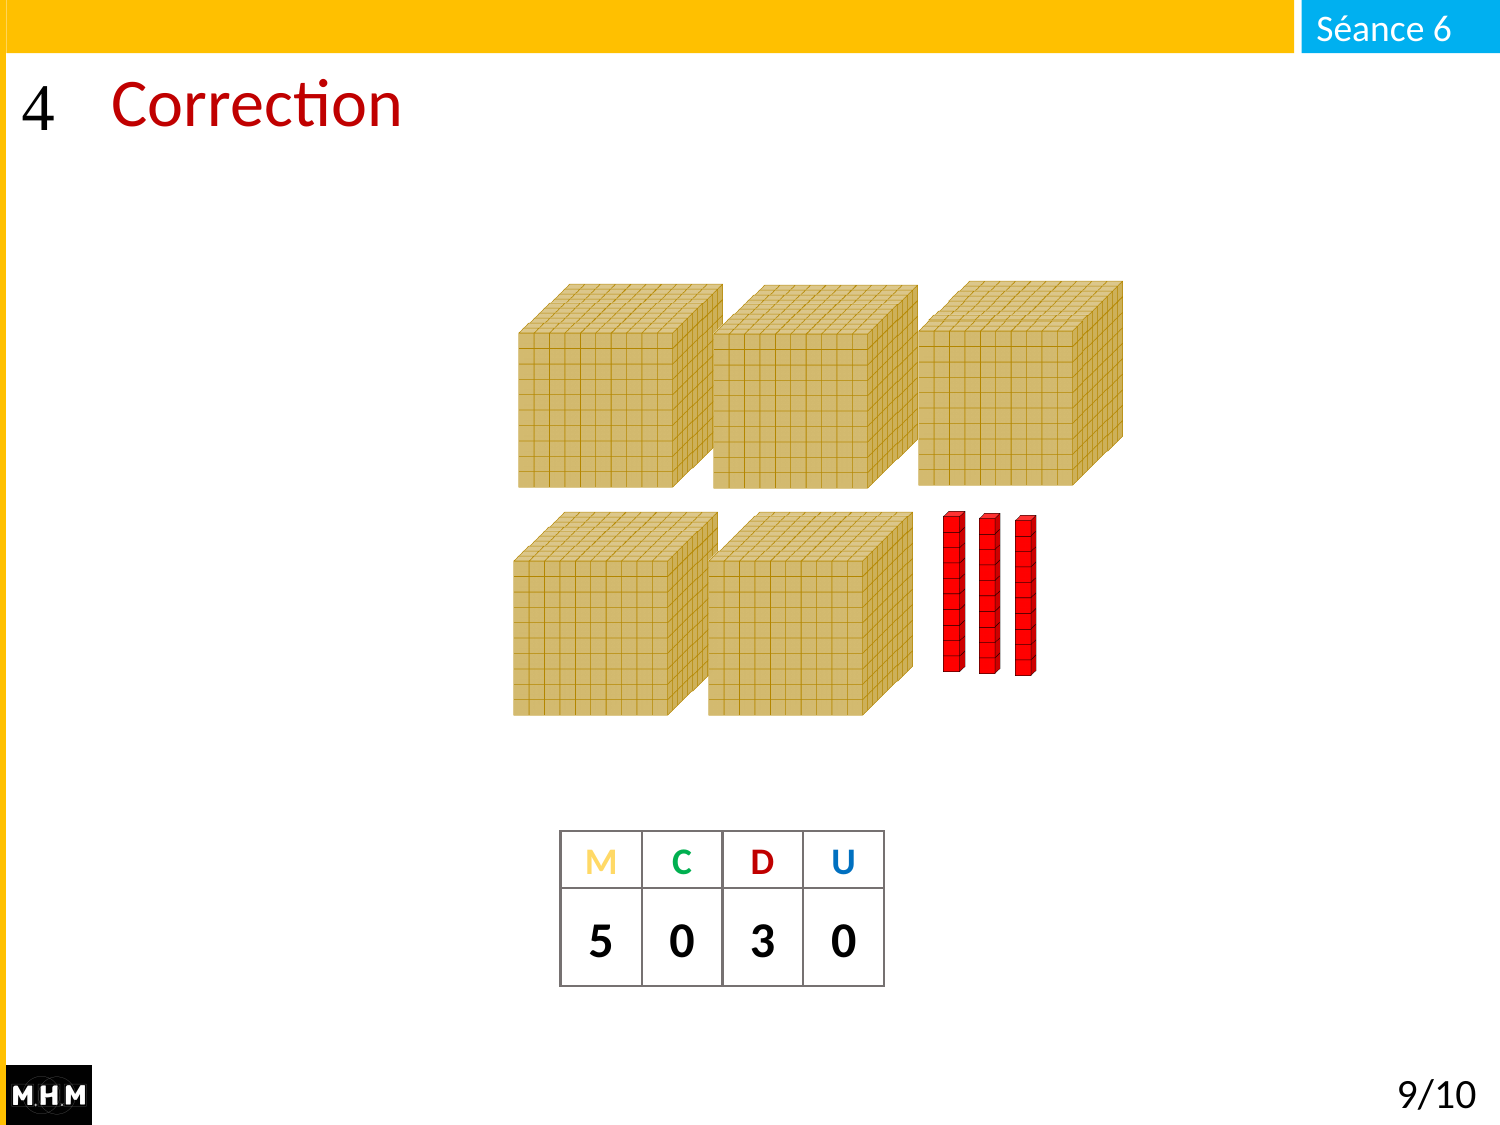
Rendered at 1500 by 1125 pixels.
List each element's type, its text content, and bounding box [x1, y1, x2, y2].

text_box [516, 282, 724, 489]
picture [942, 510, 967, 673]
picture [1013, 514, 1038, 677]
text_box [511, 510, 706, 717]
picture [978, 512, 1002, 675]
list 9/10 [1373, 1064, 1500, 1125]
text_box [560, 831, 885, 987]
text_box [916, 279, 1124, 487]
picture [6, 1065, 92, 1125]
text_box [706, 510, 914, 717]
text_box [711, 283, 919, 490]
title Correction [96, 60, 1391, 150]
